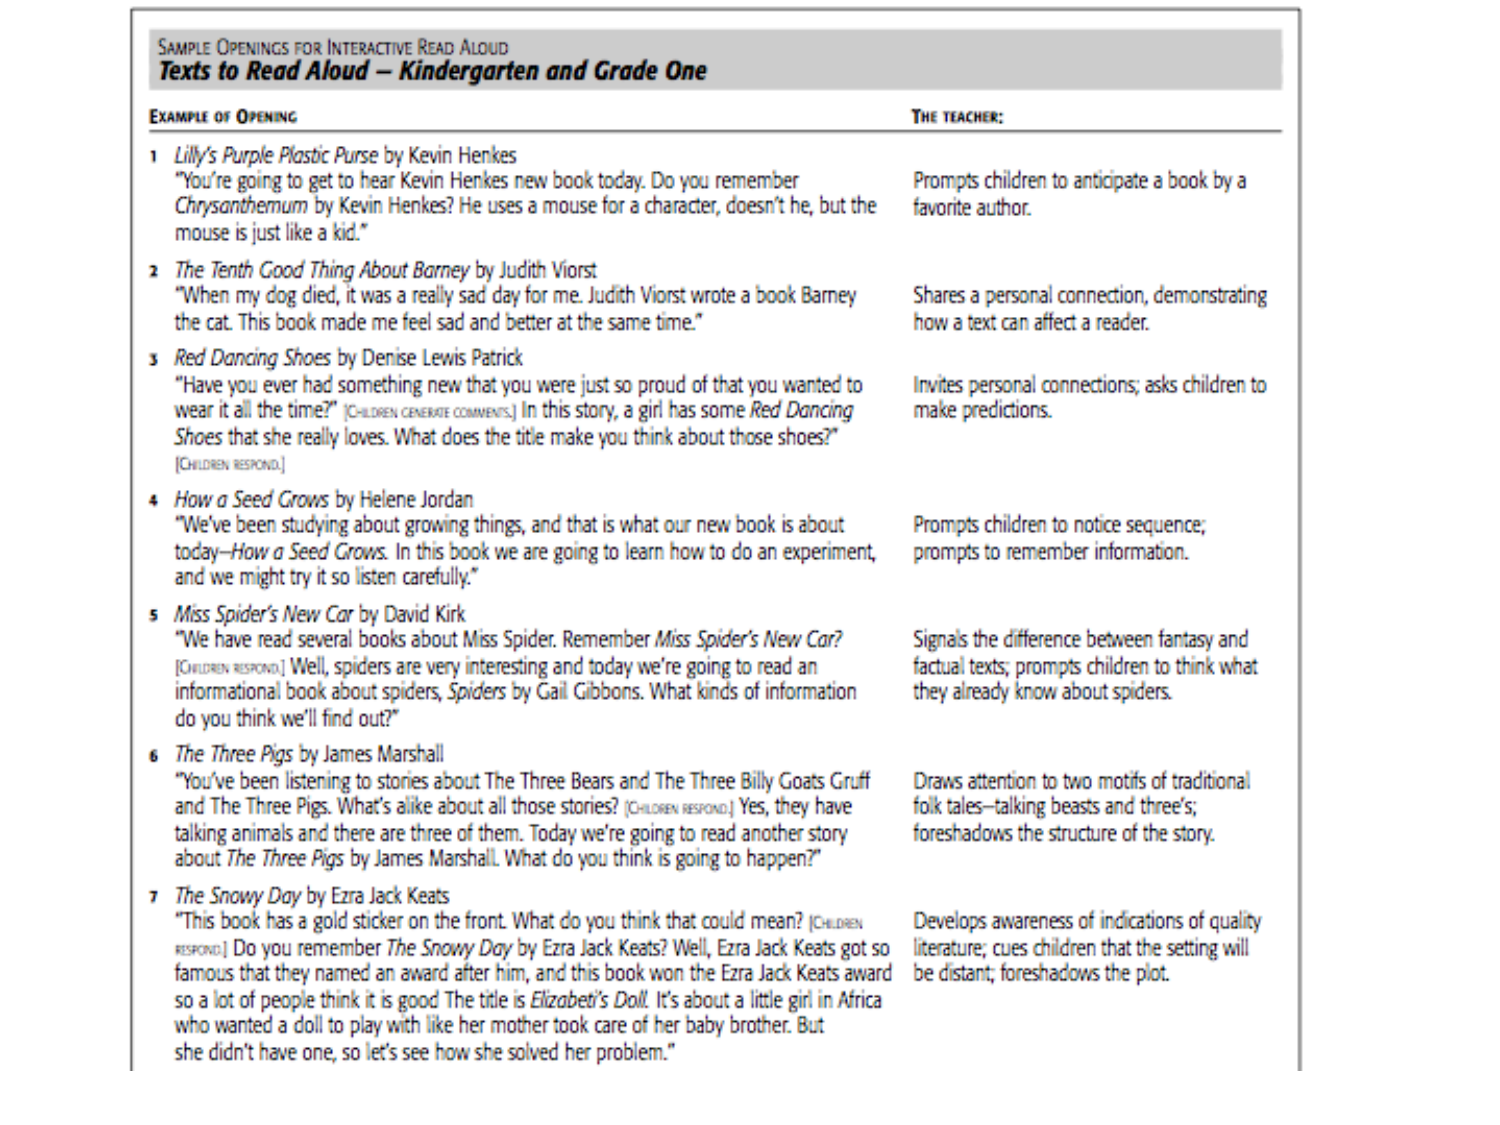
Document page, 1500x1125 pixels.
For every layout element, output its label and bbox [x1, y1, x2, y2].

picture [112, 0, 1313, 1072]
